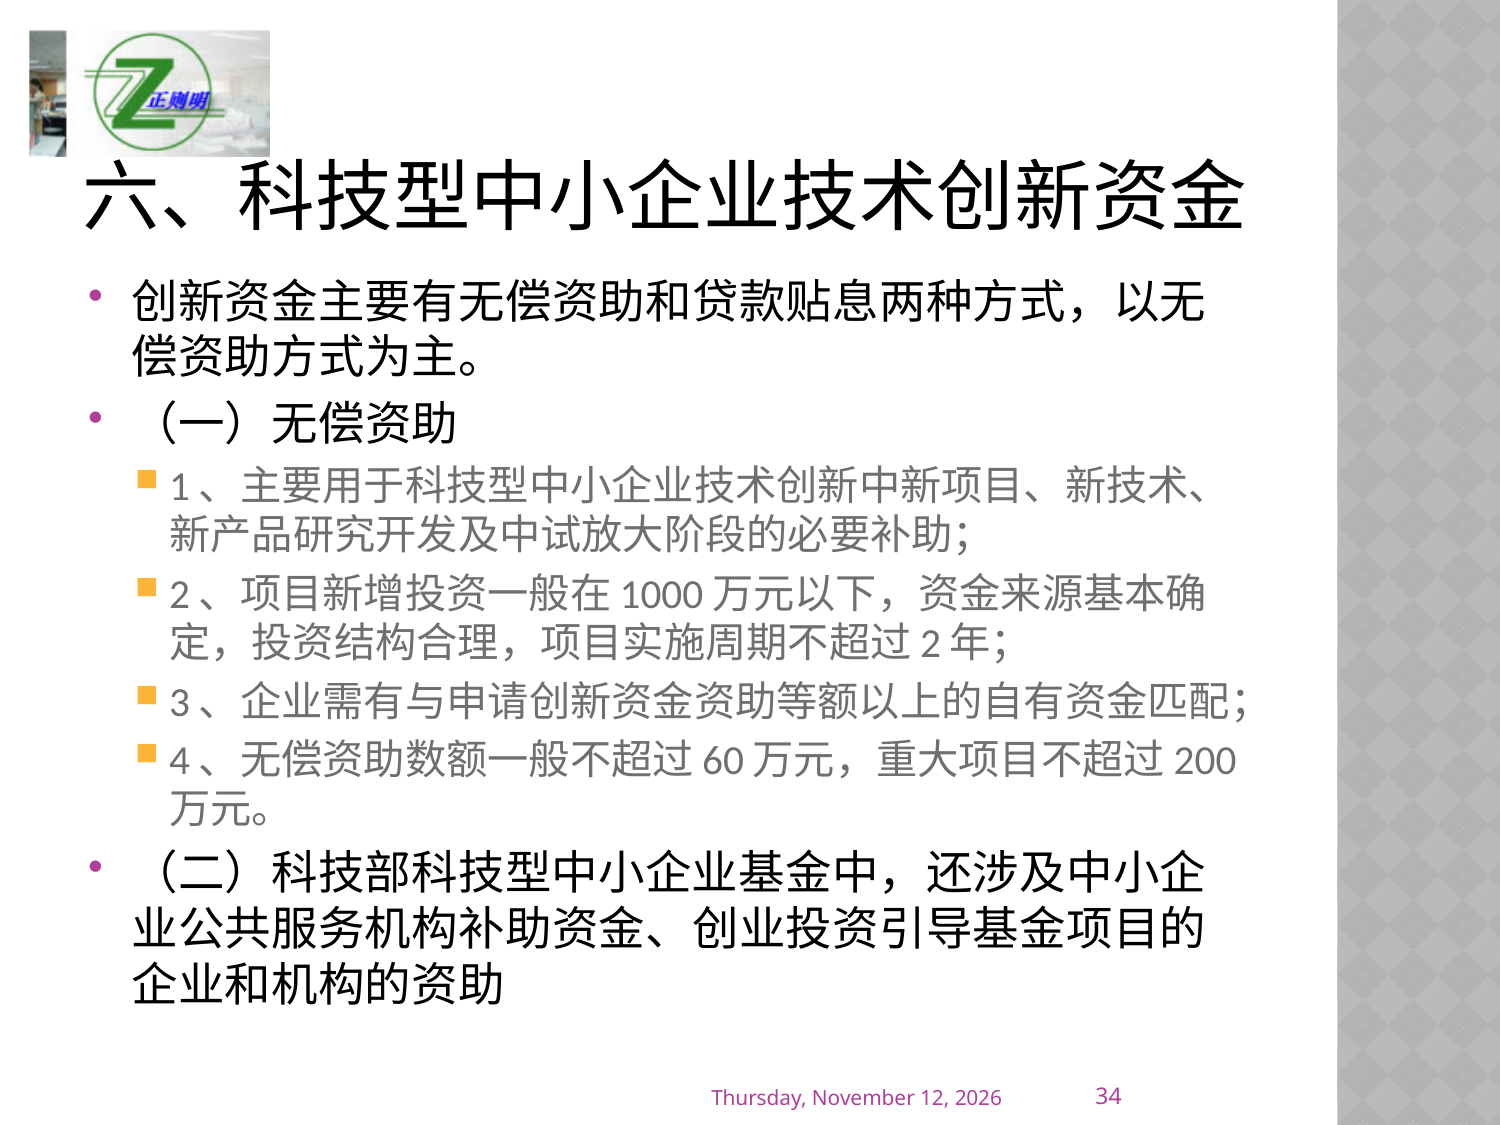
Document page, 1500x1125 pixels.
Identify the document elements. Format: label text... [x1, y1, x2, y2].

slide_number 34 [1025, 1075, 1122, 1113]
title 六、科技型中小企业技术创新资金 [75, 52, 1263, 240]
list 创新资金主要有无偿资助和贷款贴息两种方式，以无偿资助方式为主。 （一）无偿资助 1、主要用于科技型中小企业技术创新中新项目、新技术、新产品研究开发及中试放大阶段的必要补助； 2、项目新增投资一般在1000万元以下，资金来源基本确定，投资结构合理，项目实施周期不超过2年； 3、企业需有与申请创新资金资助等额以上的自有资金匹配； 4、无偿资助数额一般不超过60万元，重大项目不超过200万元。 （二）科技部科技型中小企业基金中，还涉及中小企业公共服务机构补助资金、创业投资引导基金项目的企业和机构的资助 [75, 264, 1263, 1059]
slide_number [696, 1075, 1025, 1113]
picture [29, 30, 270, 157]
